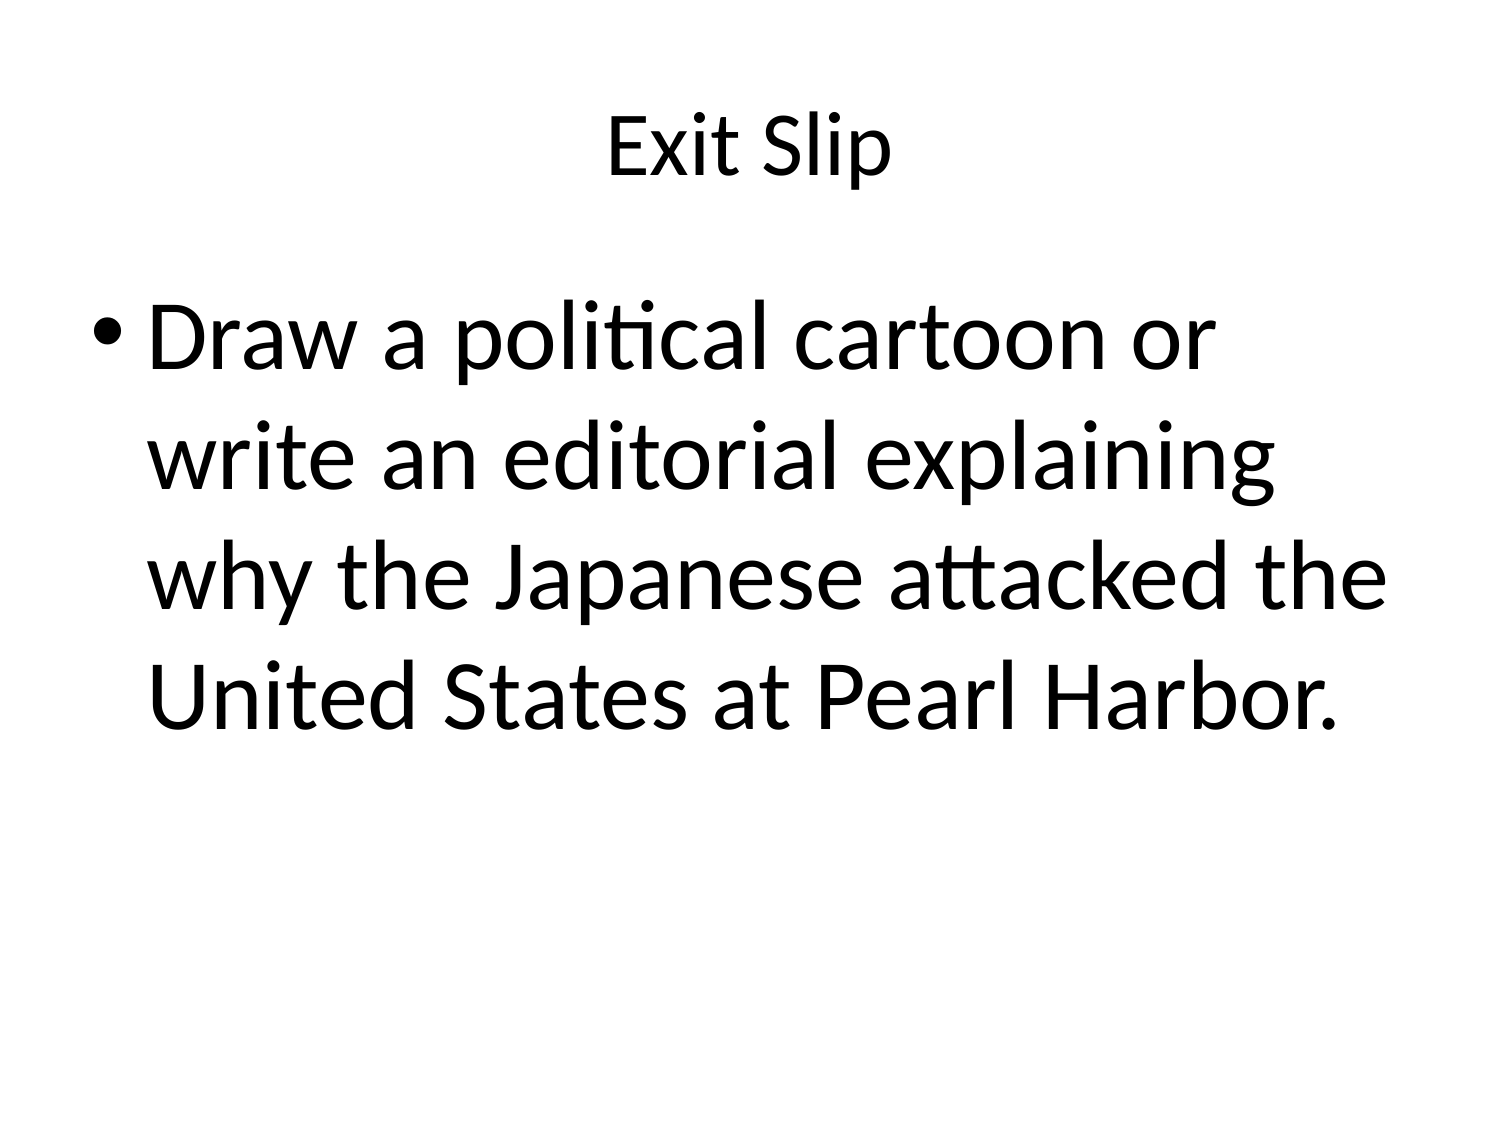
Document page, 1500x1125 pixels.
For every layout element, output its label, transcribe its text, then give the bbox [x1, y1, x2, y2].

list Draw a political cartoon or write an editorial explaining why the Japanese attacked the United States at Pearl Harbor. [75, 262, 1425, 1005]
title Exit Slip [75, 45, 1425, 233]
